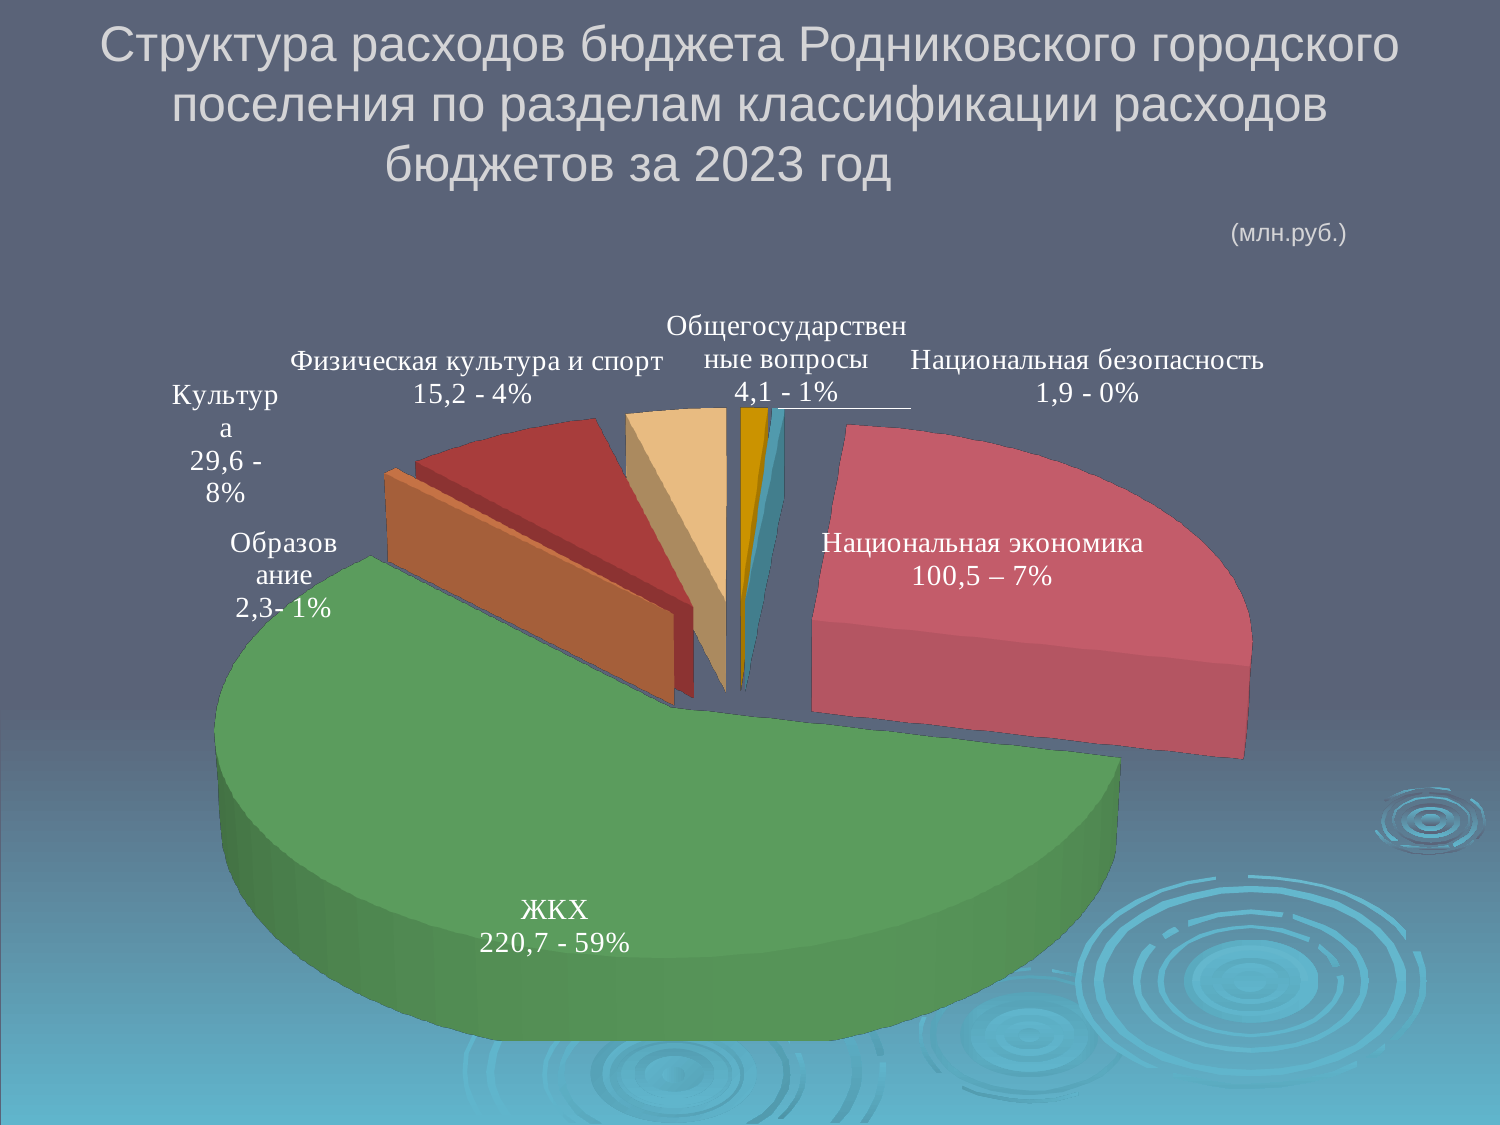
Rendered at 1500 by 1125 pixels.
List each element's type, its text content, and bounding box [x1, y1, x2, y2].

title Структура расходов бюджета Родниковского городского поселения по разделам классификации расходов бюджетов за 2023 год (млн.руб.) [74, 37, 1426, 225]
chart [74, 262, 1426, 1076]
